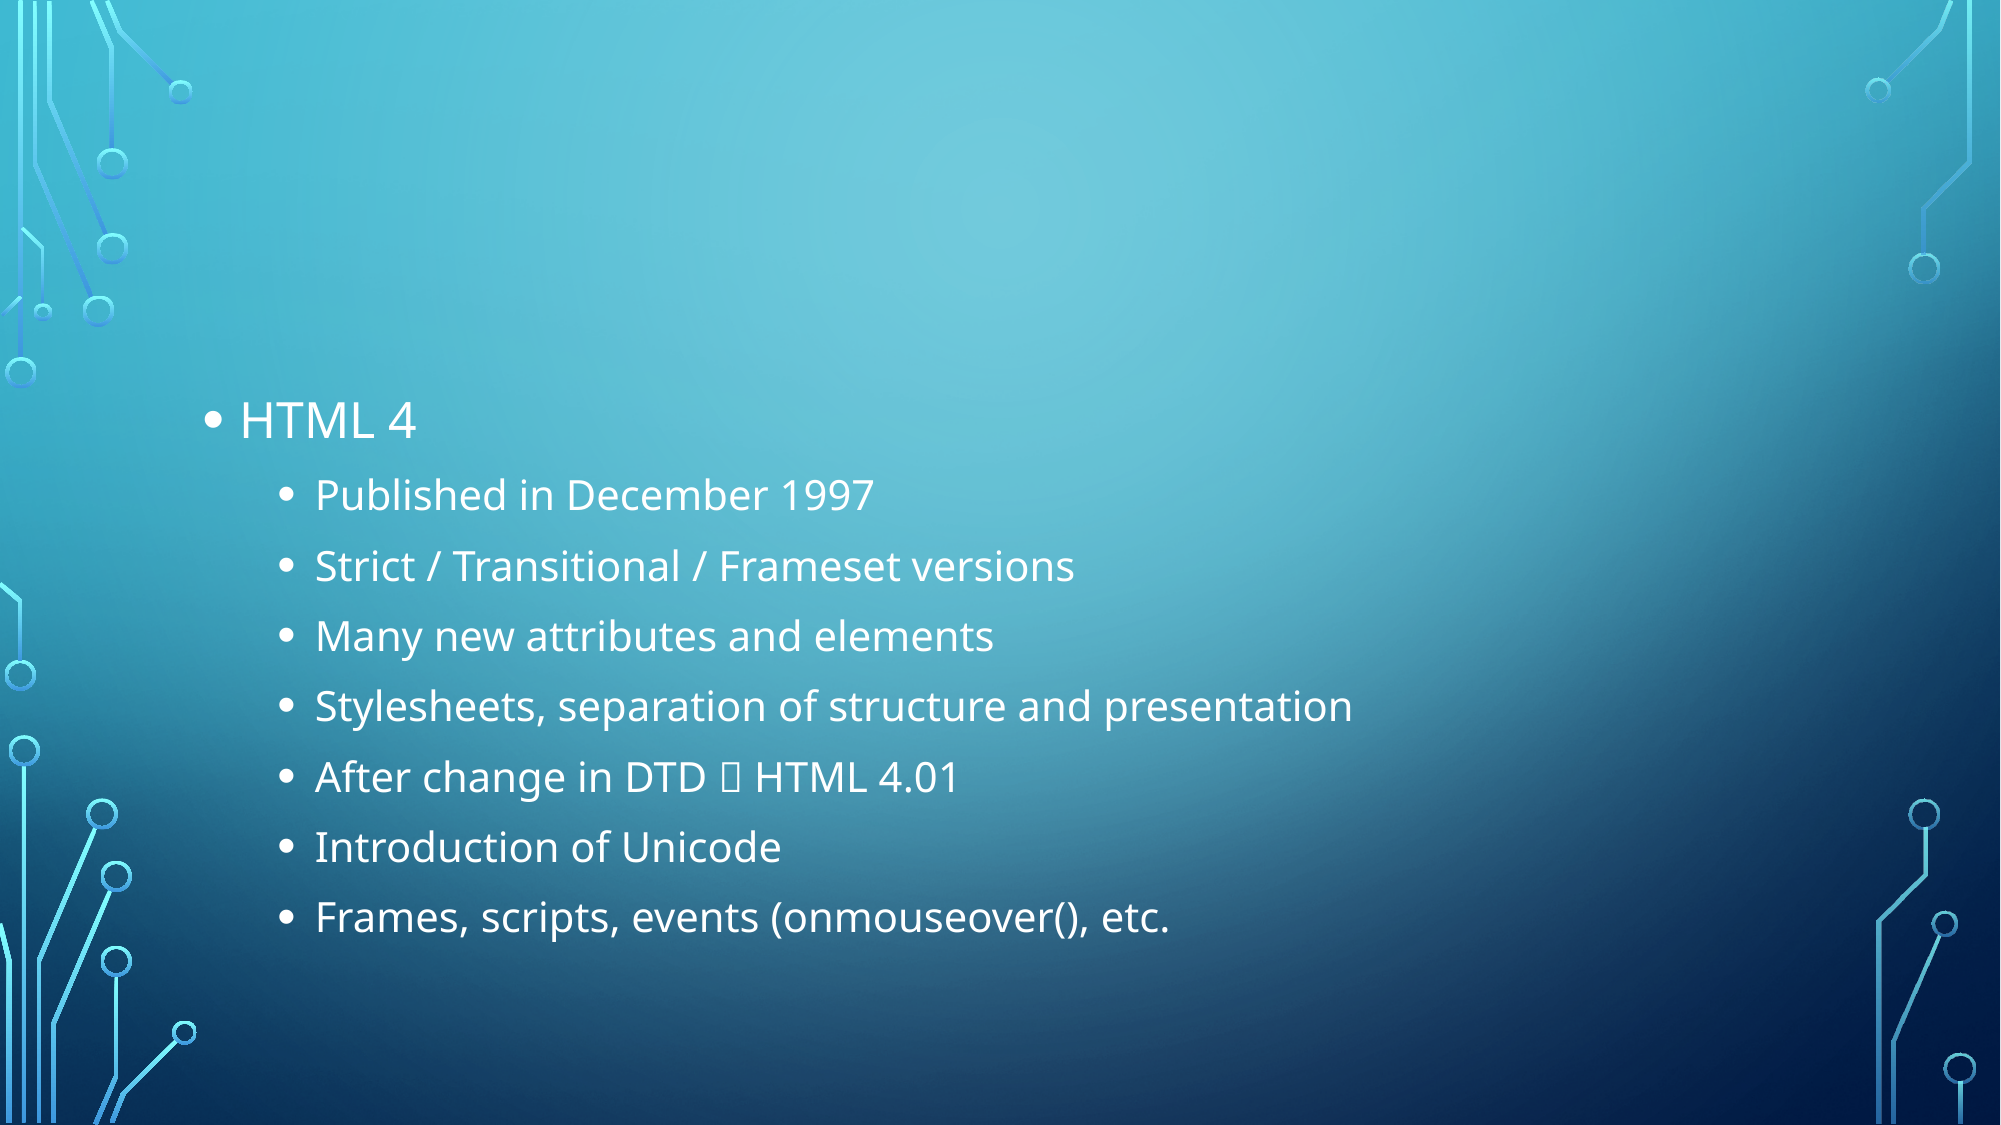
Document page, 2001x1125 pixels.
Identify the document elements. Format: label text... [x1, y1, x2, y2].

list HTML 4 Published in December 1997 Strict / Transitional / Frameset versions Many new attributes and elements Stylesheets, separation of structure and presentation After change in DTD  HTML 4.01 Introduction of Unicode Frames, scripts, events (onmouseover(), etc. [187, 369, 1813, 950]
